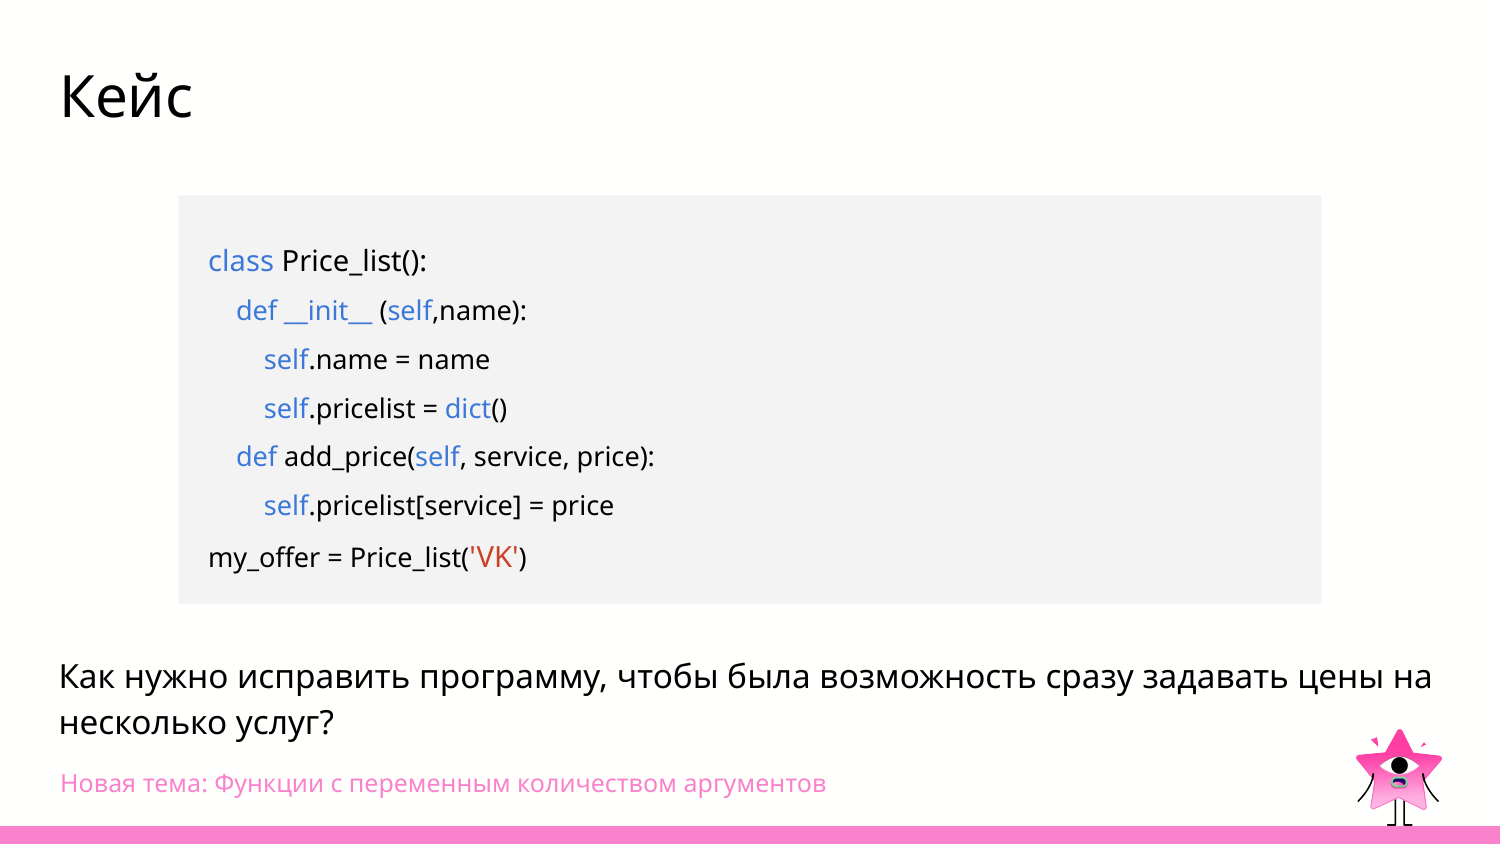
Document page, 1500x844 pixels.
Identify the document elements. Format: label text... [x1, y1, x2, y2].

picture [1356, 740, 1442, 826]
text_box class Price_list(): def __init__ (self,name): self.name = name self.pricelist = dict() def add_price(self, service, price): self.pricelist[service] = price my_offer = Price_list('VK') [178, 195, 1322, 604]
subtitle Новая тема: Функции с переменным количеством аргументов [60, 767, 1233, 813]
list Как нужно исправить программу, чтобы была возможность сразу задавать цены на несколько услуг? [58, 649, 1442, 740]
title Кейс [59, 59, 1441, 150]
